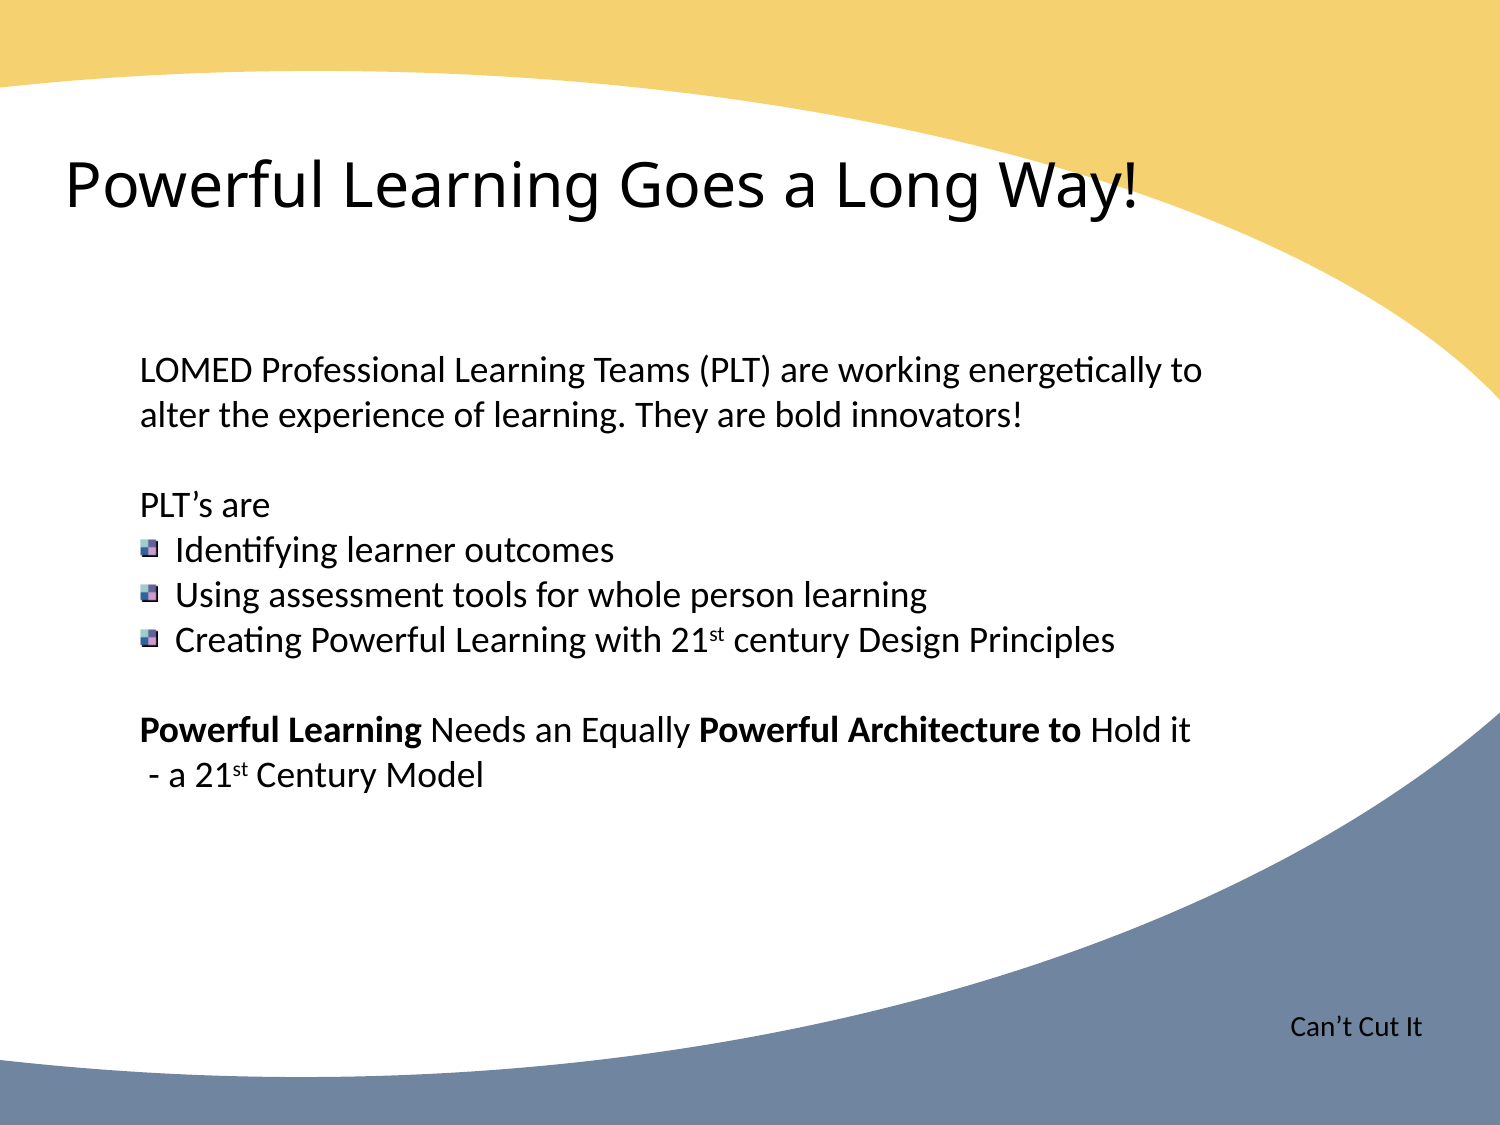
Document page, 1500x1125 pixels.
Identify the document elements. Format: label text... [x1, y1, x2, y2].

picture [139, 583, 158, 602]
text_box [0, 712, 1500, 1125]
picture [139, 628, 158, 647]
text_box Can’t Cut It [1087, 999, 1438, 1050]
text_box LOMED Professional Learning Teams (PLT) are working energetically to alter the experience of learning. They are bold innovators! PLT’s are Identifying learner outcomes Using assessment tools for whole person learning Creating Powerful Learning with 21st century Design Principles Powerful Learning Needs an Equally Powerful Architecture to Hold it - a 21st Century Model [124, 337, 1250, 803]
text_box [0, 0, 1500, 400]
picture [139, 538, 158, 557]
text_box Powerful Learning Goes a Long Way! [49, 137, 1175, 228]
